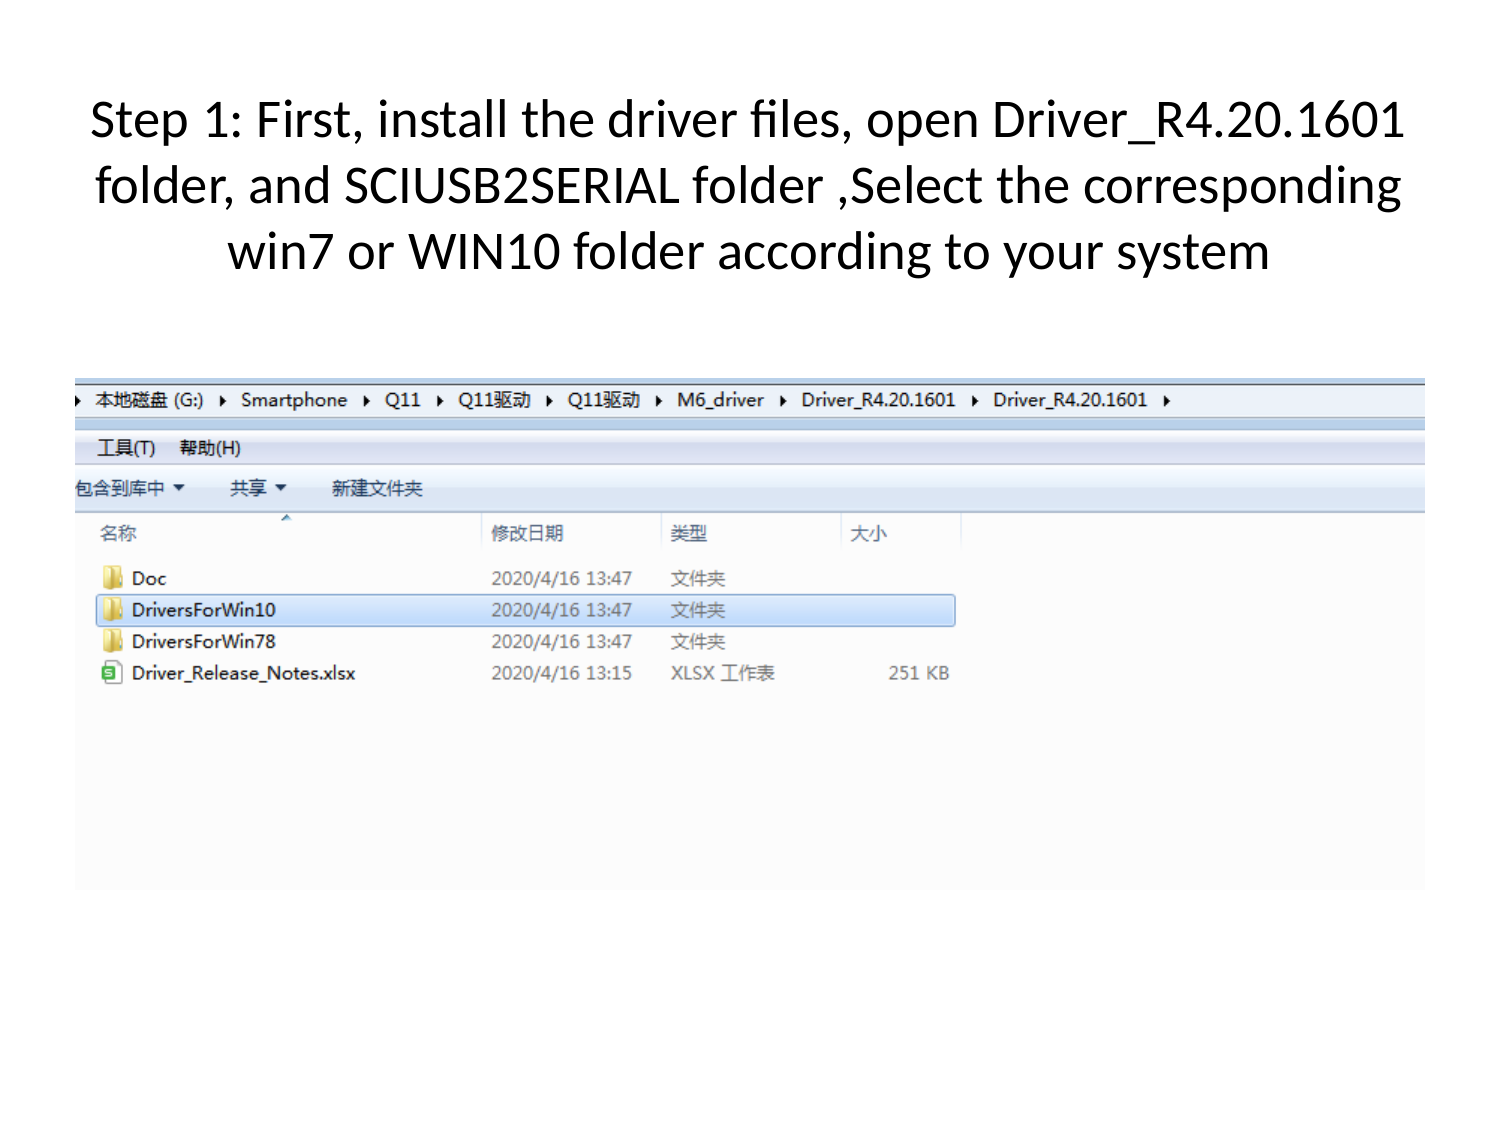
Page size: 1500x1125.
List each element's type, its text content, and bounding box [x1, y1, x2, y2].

title Step 1: First, install the driver files, open Driver_R4.20.1601 folder, and SCIUSB2SERIAL folder ,Select the corresponding win7 or WIN10 folder according to your system [75, 45, 1425, 319]
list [74, 377, 1426, 890]
